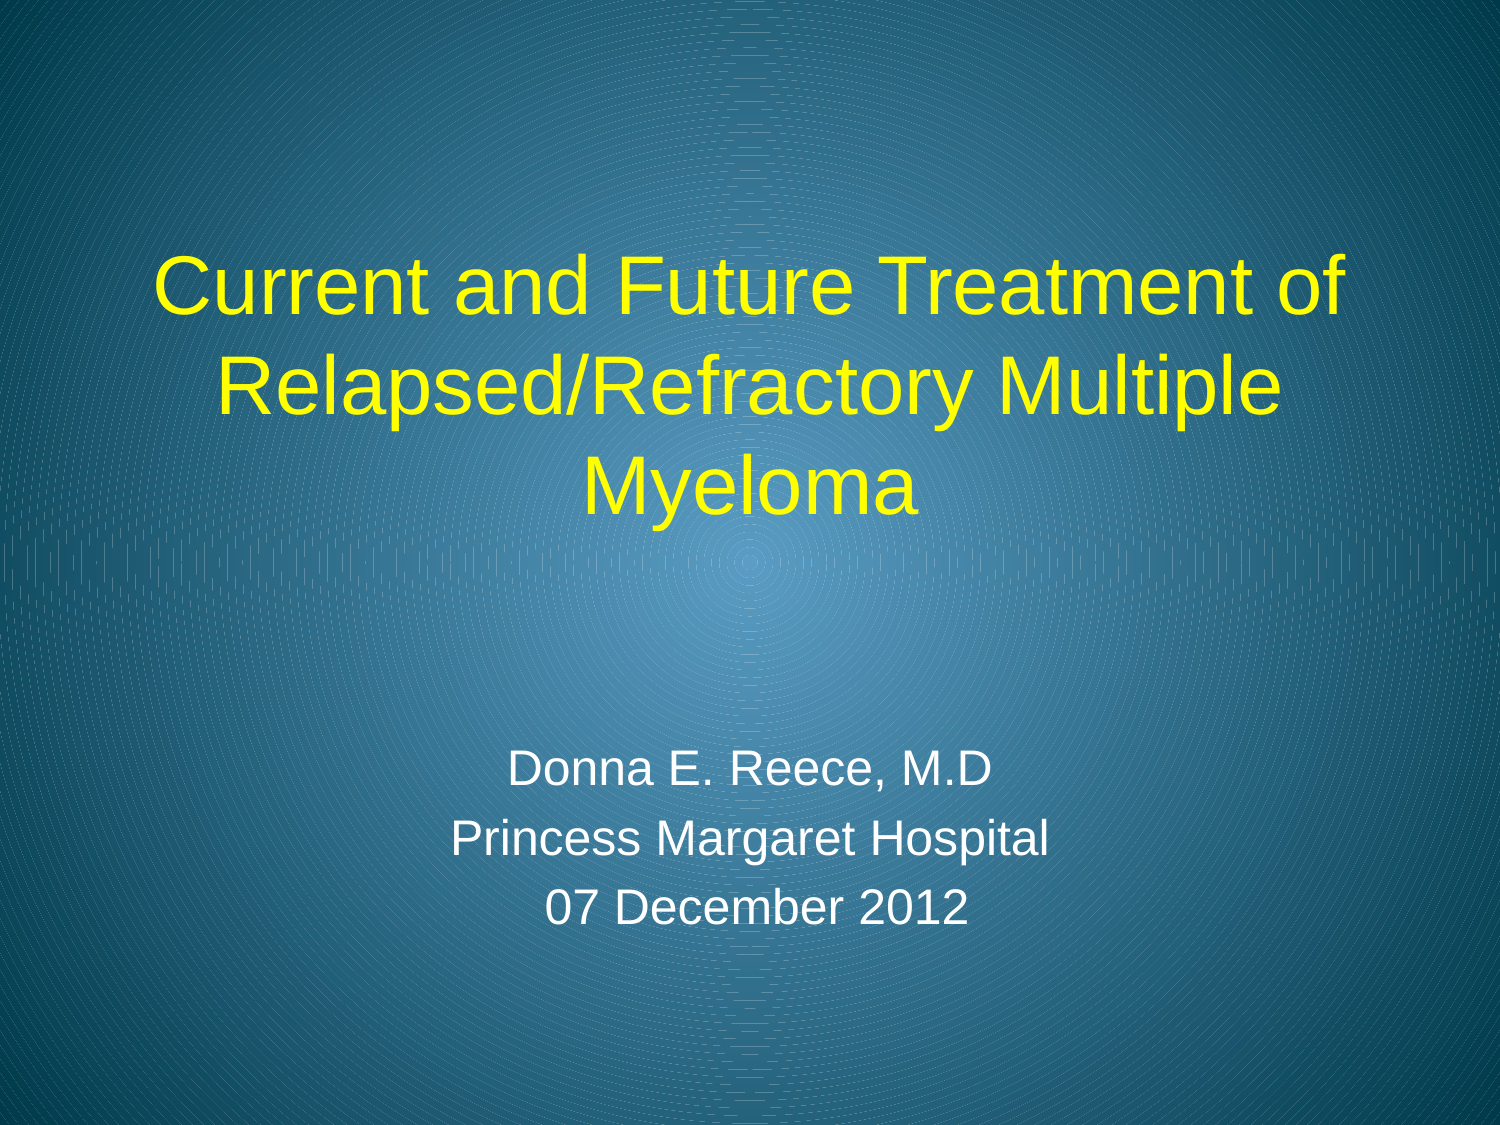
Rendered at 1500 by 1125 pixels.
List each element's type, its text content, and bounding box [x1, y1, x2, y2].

subtitle Donna E. Reece, M.D Princess Margaret Hospital 07 December 2012 [225, 637, 1275, 1035]
title Current and Future Treatment of Relapsed/Refractory Multiple Myeloma [112, 172, 1388, 591]
